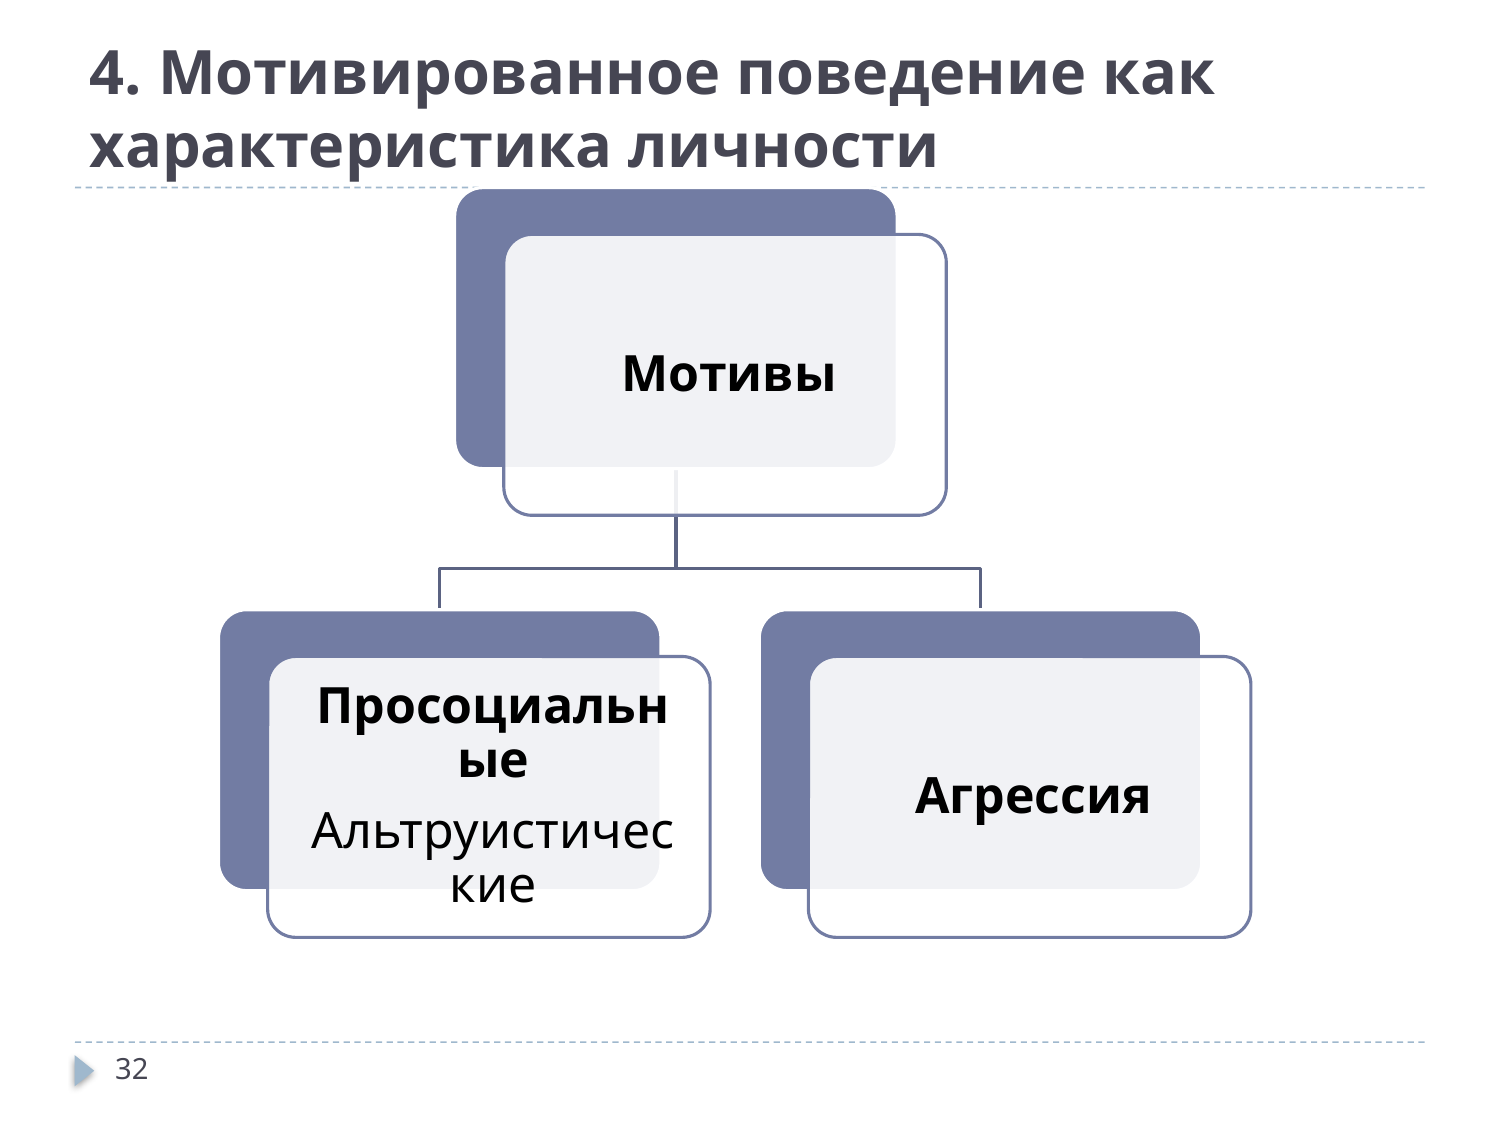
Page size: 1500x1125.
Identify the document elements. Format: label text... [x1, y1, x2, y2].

title 4. Мотивированное поведение как характеристика личности [75, 24, 1425, 188]
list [74, 199, 1395, 938]
slide_number 32 [100, 1042, 426, 1103]
